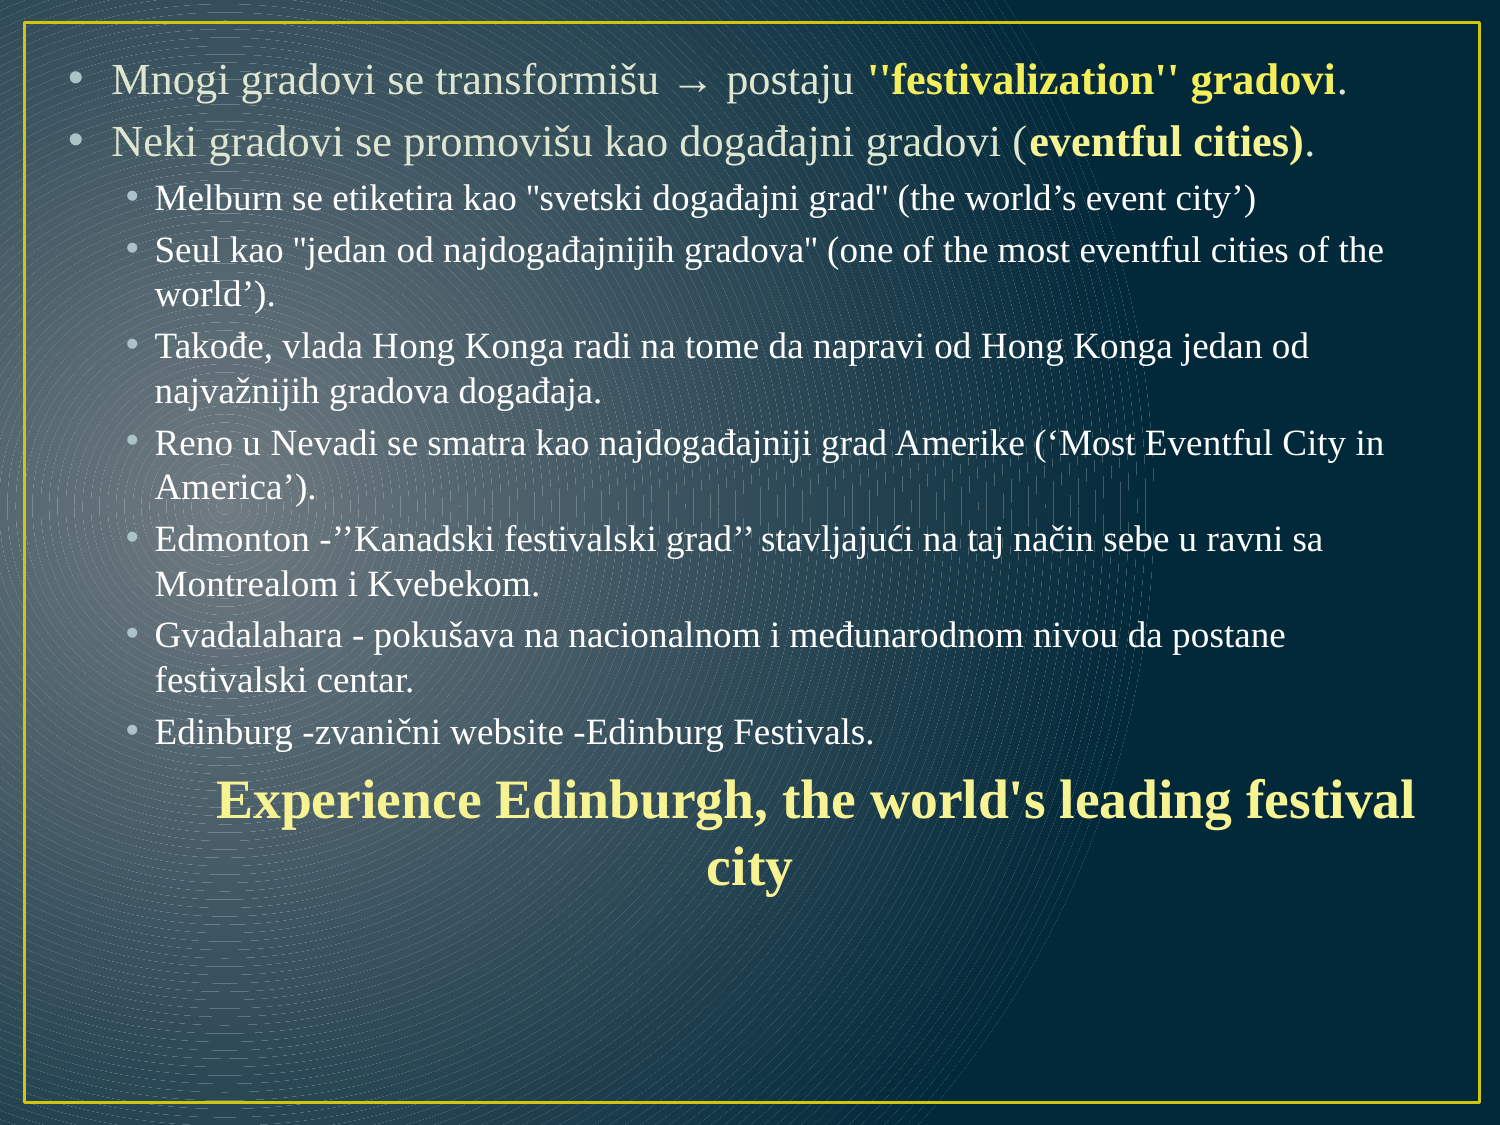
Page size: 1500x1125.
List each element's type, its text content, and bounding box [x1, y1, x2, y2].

list Mnogi gradovi se transformišu → postaju ''festivalization'' gradovi. Neki gradovi se promovišu kao događajni gradovi (eventful cities). Melburn se etiketira kao ''svetski događajni grad'' (the world’s event city’) Seul kao ''jedan od najdogađajnijih gradova'' (one of the most eventful cities of the world’). Takođe, vlada Hong Konga radi na tome da napravi od Hong Konga jedan od najvažnijih gradova događaja. Reno u Nevadi se smatra kao najdogađajniji grad Amerike (‘Most Eventful City in America’). Edmonton -’’Kanadski festivalski grad’’ stavljajući na taj način sebe u ravni sa Montrealom i Kvebekom. Gvadalahara - pokušava na nacionalnom i međunarodnom nivou da postane festivalski centar. Edinburg -zvanični website -Edinburg Festivals. Experience Edinburgh, the world's leading festival city [53, 42, 1447, 1094]
